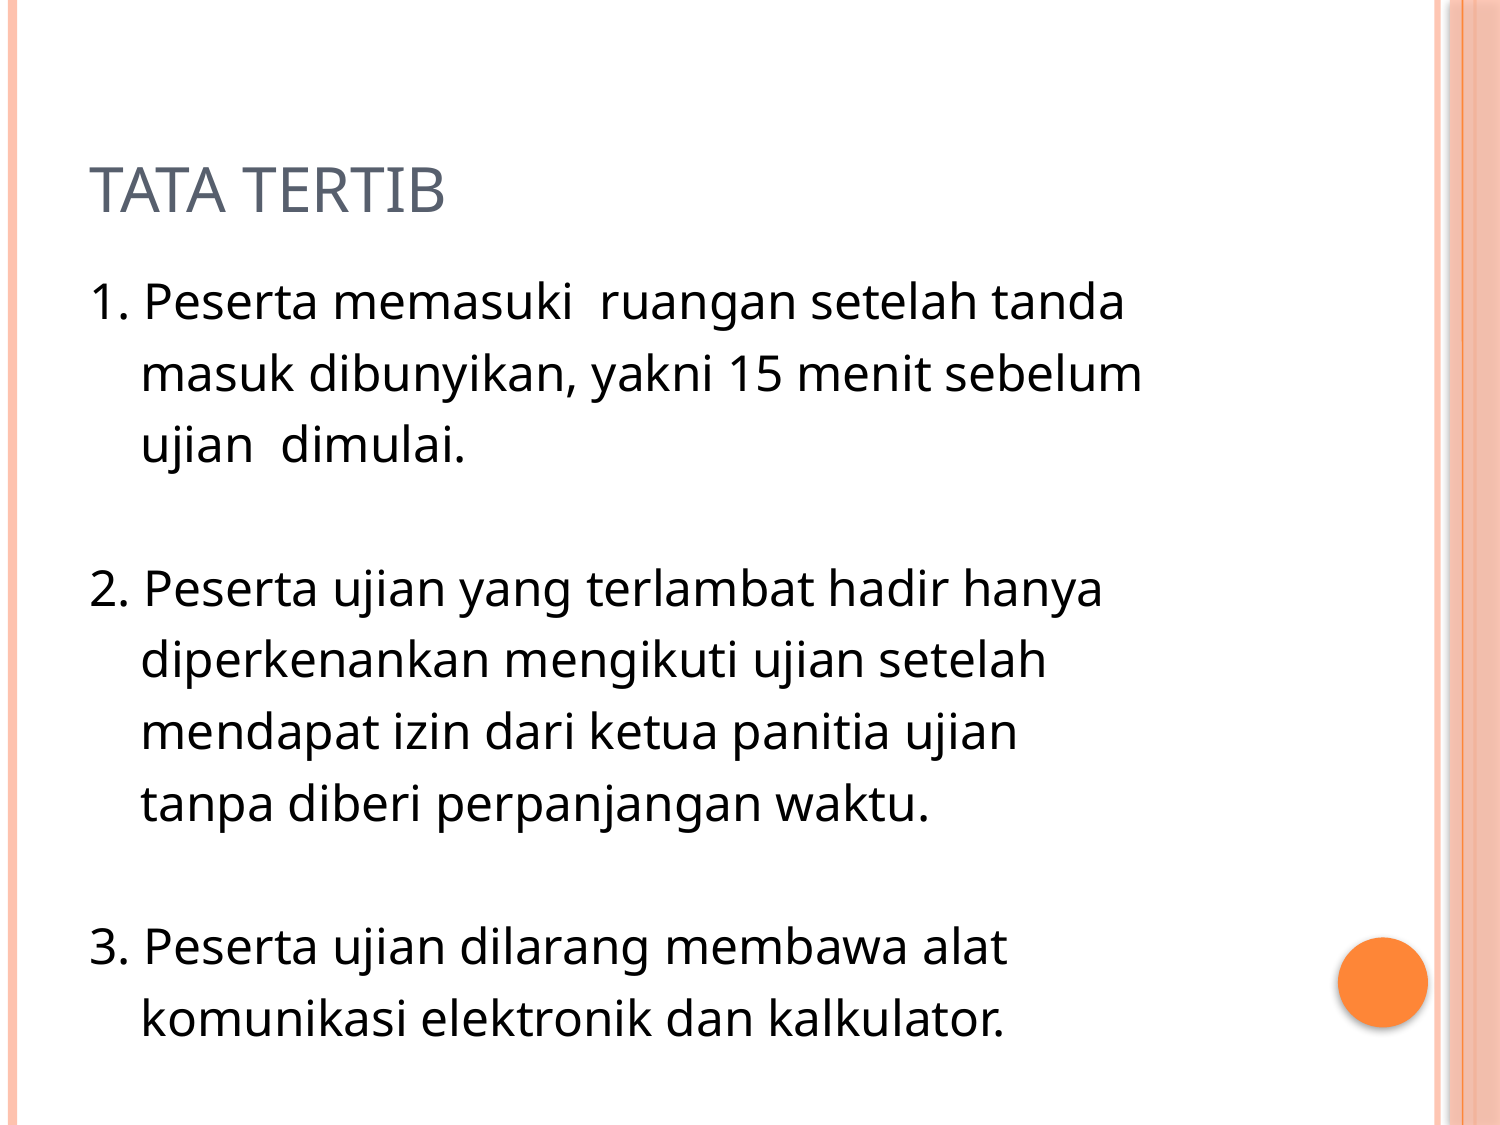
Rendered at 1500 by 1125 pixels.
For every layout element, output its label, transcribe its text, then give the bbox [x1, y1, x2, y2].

list 1. Peserta memasuki ruangan setelah tanda masuk dibunyikan, yakni 15 menit sebelum ujian dimulai. 2. Peserta ujian yang terlambat hadir hanya diperkenankan mengikuti ujian setelah mendapat izin dari ketua panitia ujian tanpa diberi perpanjangan waktu. 3. Peserta ujian dilarang membawa alat komunikasi elektronik dan kalkulator. [75, 262, 1300, 1062]
title TATA TERTIB [75, 45, 1300, 233]
